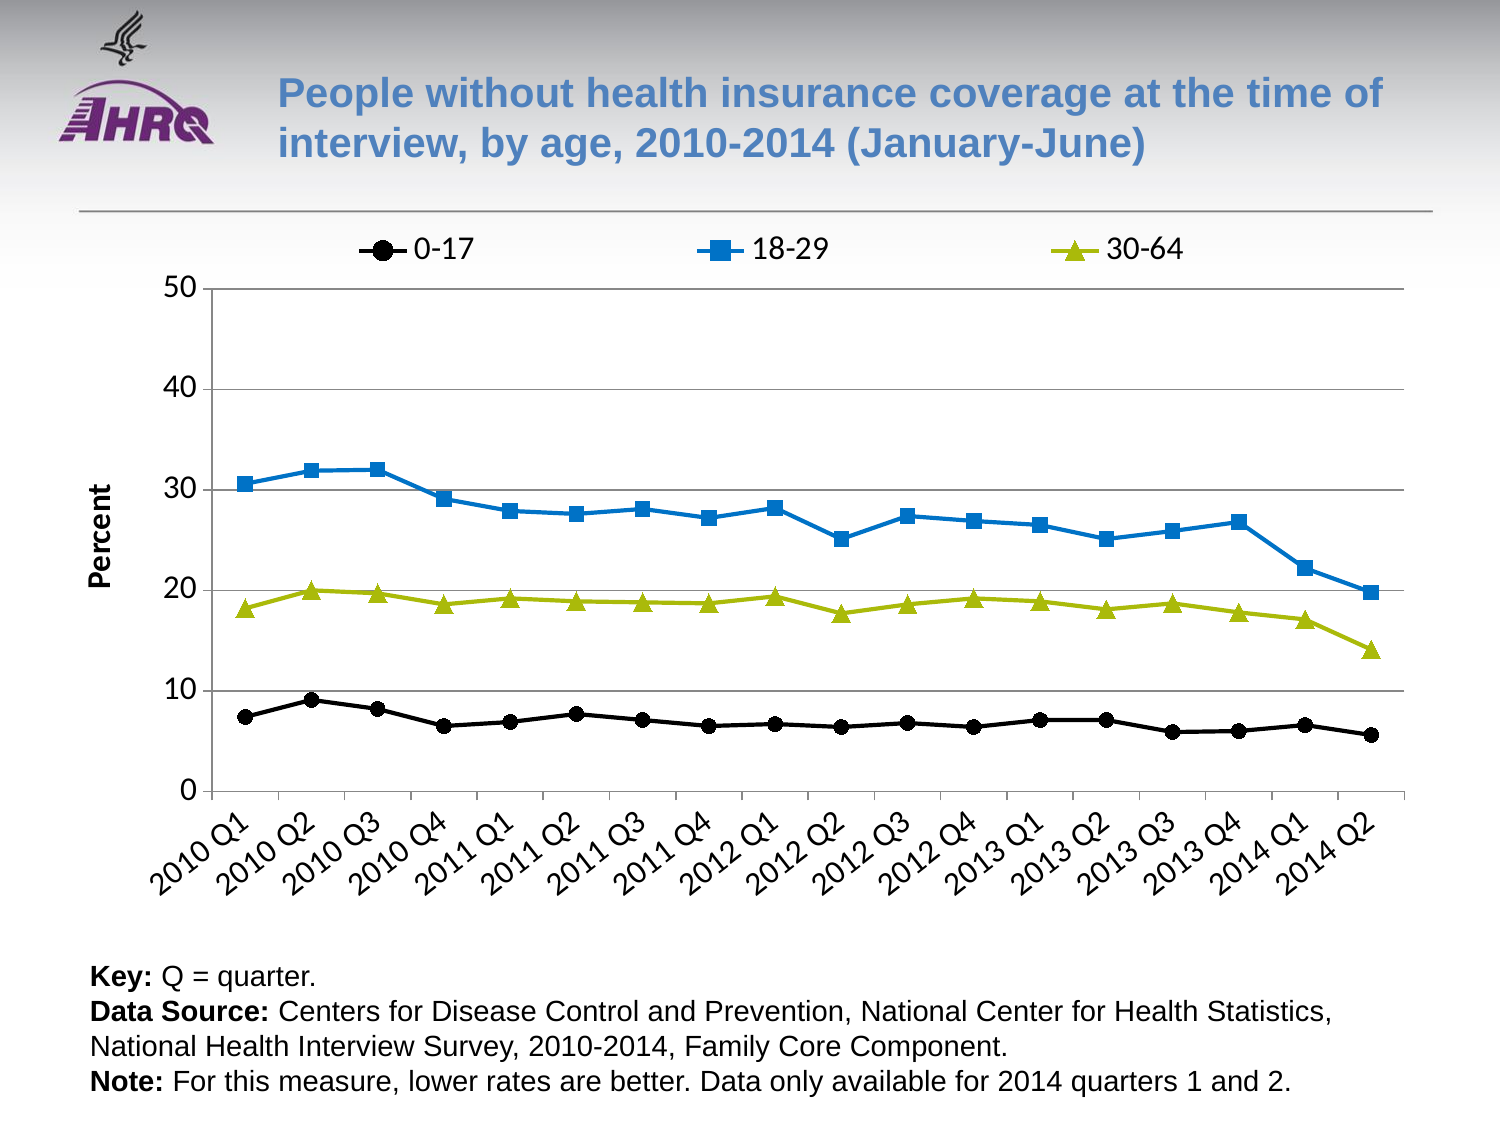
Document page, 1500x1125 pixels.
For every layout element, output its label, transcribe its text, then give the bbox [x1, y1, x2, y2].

title People without health insurance coverage at the time of interview, by age, 2010-2014 (January-June) [262, 45, 1425, 188]
text_box Key: Q = quarter. Data Source: Centers for Disease Control and Prevention, National Center for Health Statistics, National Health Interview Survey, 2010-2014, Family Core Component. Note: For this measure, lower rates are better. Data only available for 2014 quarters 1 and 2. [75, 949, 1463, 1105]
chart [74, 212, 1426, 951]
picture [0, 0, 1500, 1125]
